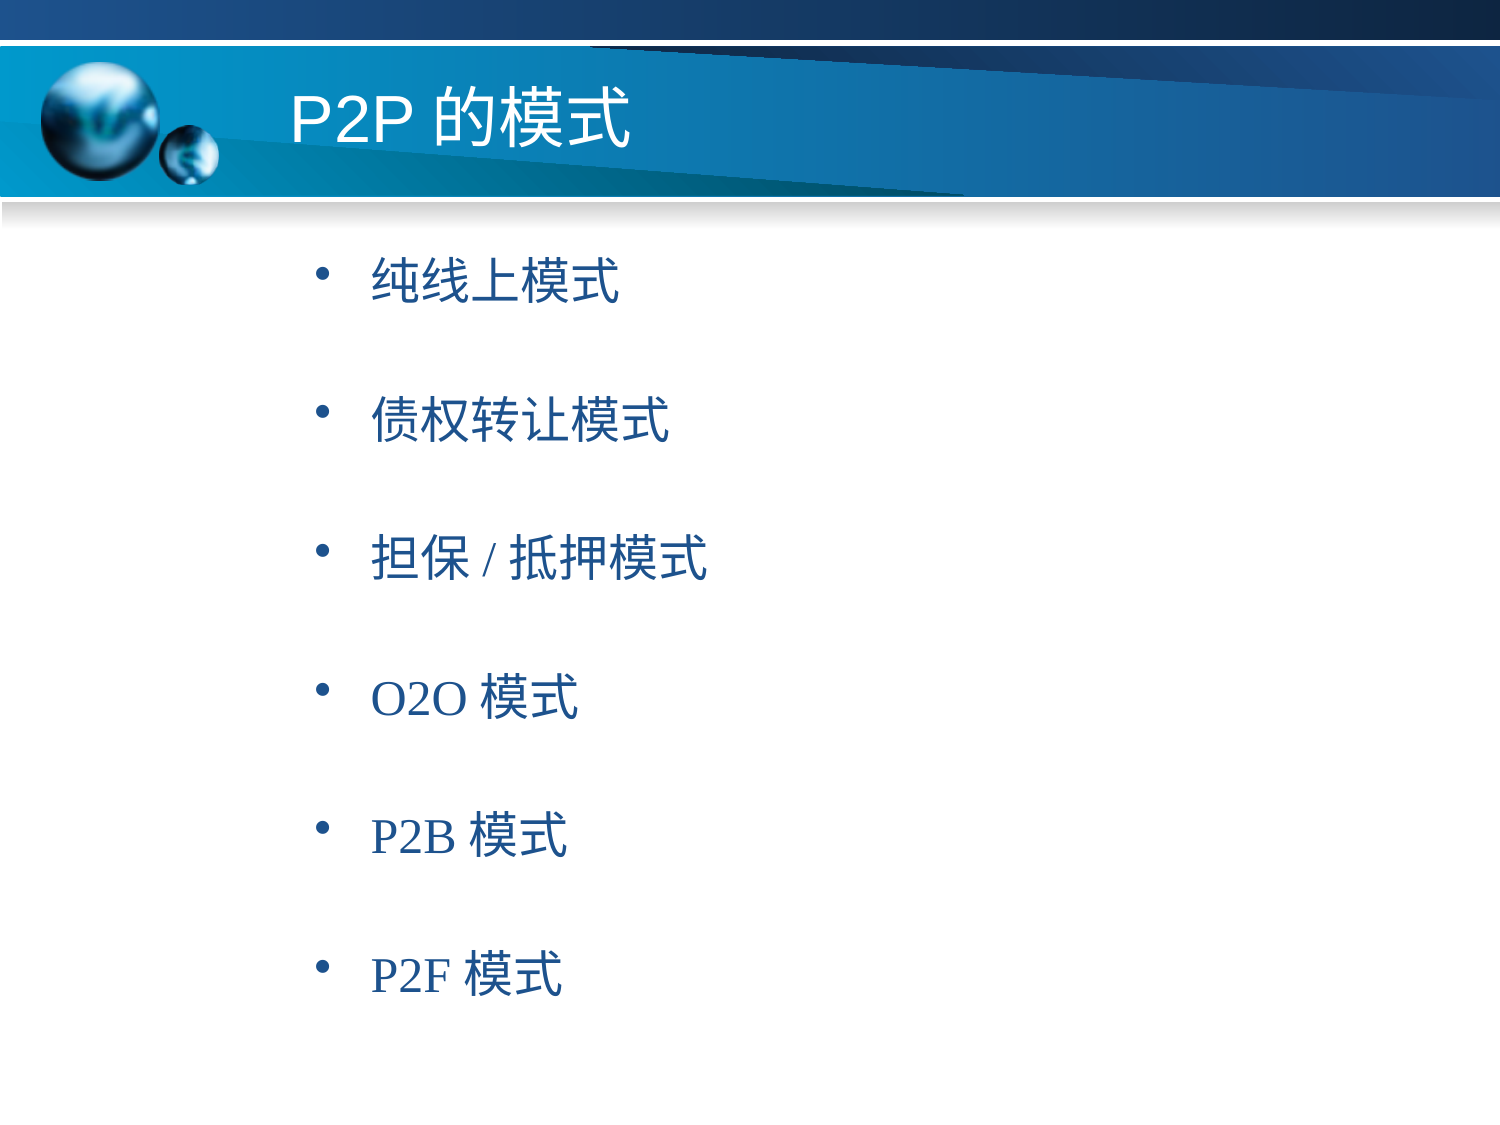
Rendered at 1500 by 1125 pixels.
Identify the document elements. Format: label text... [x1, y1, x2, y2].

text_box P2B模式 [299, 796, 1338, 872]
picture [160, 126, 218, 184]
text_box 纯线上模式 [299, 242, 1338, 317]
text_box P2F模式 [299, 934, 1338, 1010]
text_box 担保/抵押模式 [299, 519, 1338, 594]
text_box 债权转让模式 [299, 380, 1338, 456]
text_box O2O模式 [299, 657, 1338, 733]
picture [42, 63, 159, 180]
title P2P的模式 [274, 44, 1363, 188]
